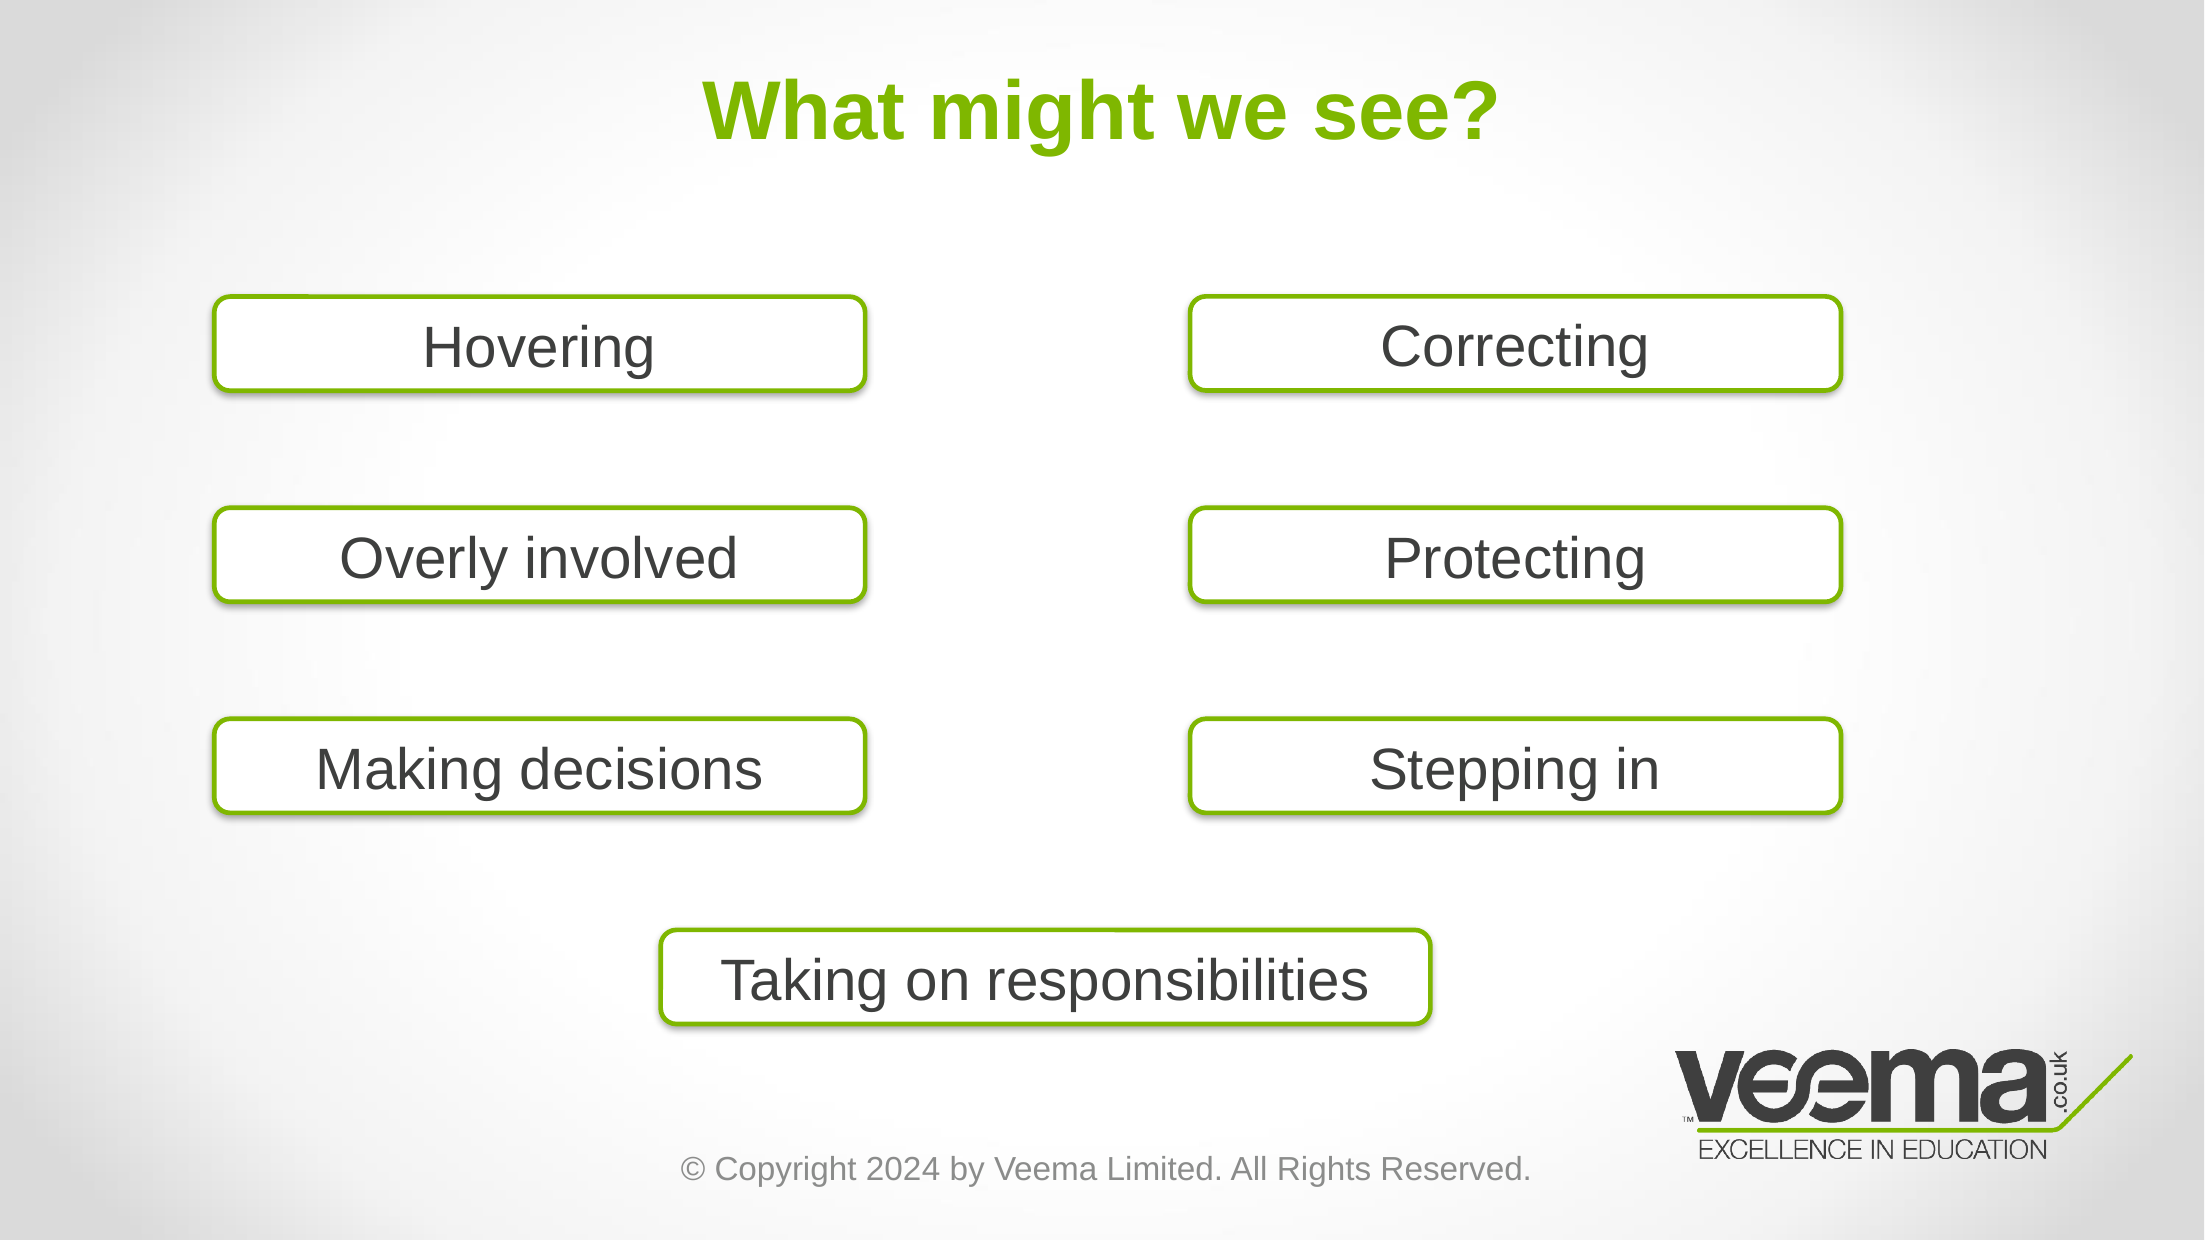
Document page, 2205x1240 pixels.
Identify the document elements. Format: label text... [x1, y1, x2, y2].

text_box Hovering [214, 296, 866, 391]
text_box Protecting [1190, 507, 1842, 602]
picture [0, 0, 2205, 1240]
title What might we see? [109, 47, 2095, 256]
text_box Overly involved [214, 507, 866, 602]
text_box Correcting [1190, 296, 1842, 391]
text_box Taking on responsibilities [660, 929, 1431, 1025]
text_box Stepping in [1190, 718, 1842, 813]
text_box Making decisions [214, 718, 866, 813]
